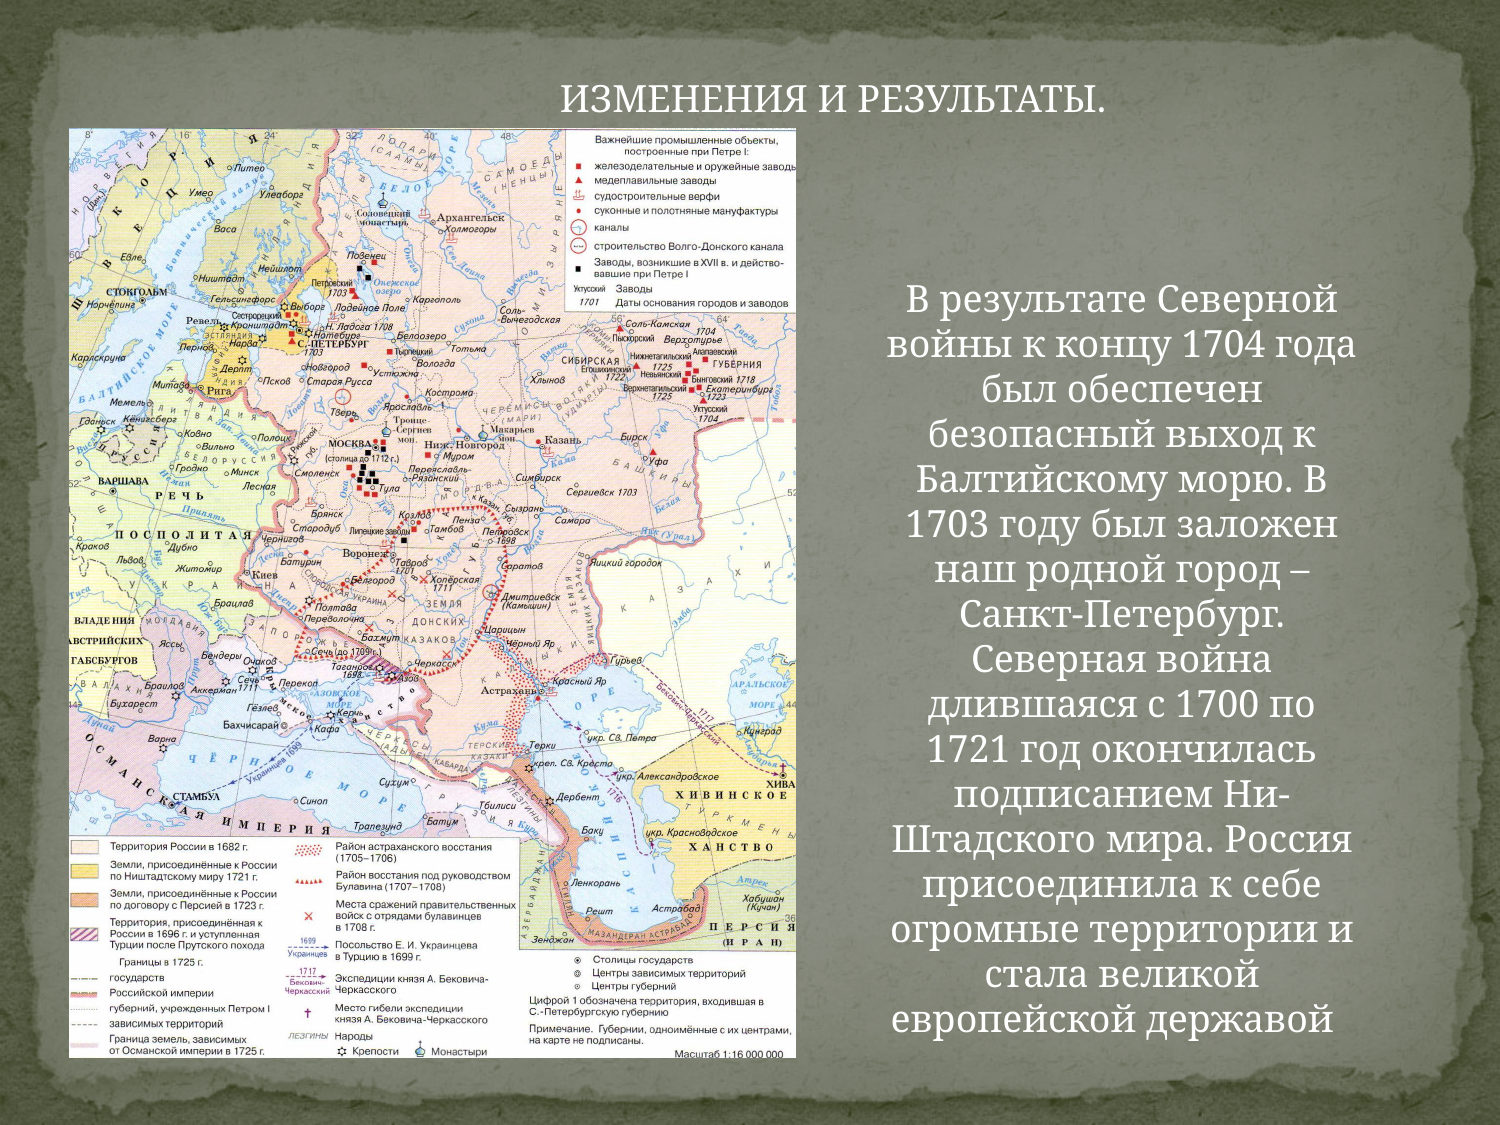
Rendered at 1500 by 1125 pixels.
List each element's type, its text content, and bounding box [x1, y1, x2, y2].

picture [69, 128, 796, 1058]
text_box ИЗМЕНЕНИЯ И РЕЗУЛЬТАТЫ. [147, 67, 1444, 128]
text_box В результате Северной войны к концу 1704 года был обеспечен безопасный выход к Балтийскому морю. В 1703 году был заложен наш родной город – Санкт-Петербург. Северная война длившаяся с 1700 по 1721 год окончилась подписанием Ни-Штадского мира. Россия присоединила к себе огромные территории и стала великой европейской державой [868, 267, 1376, 1047]
